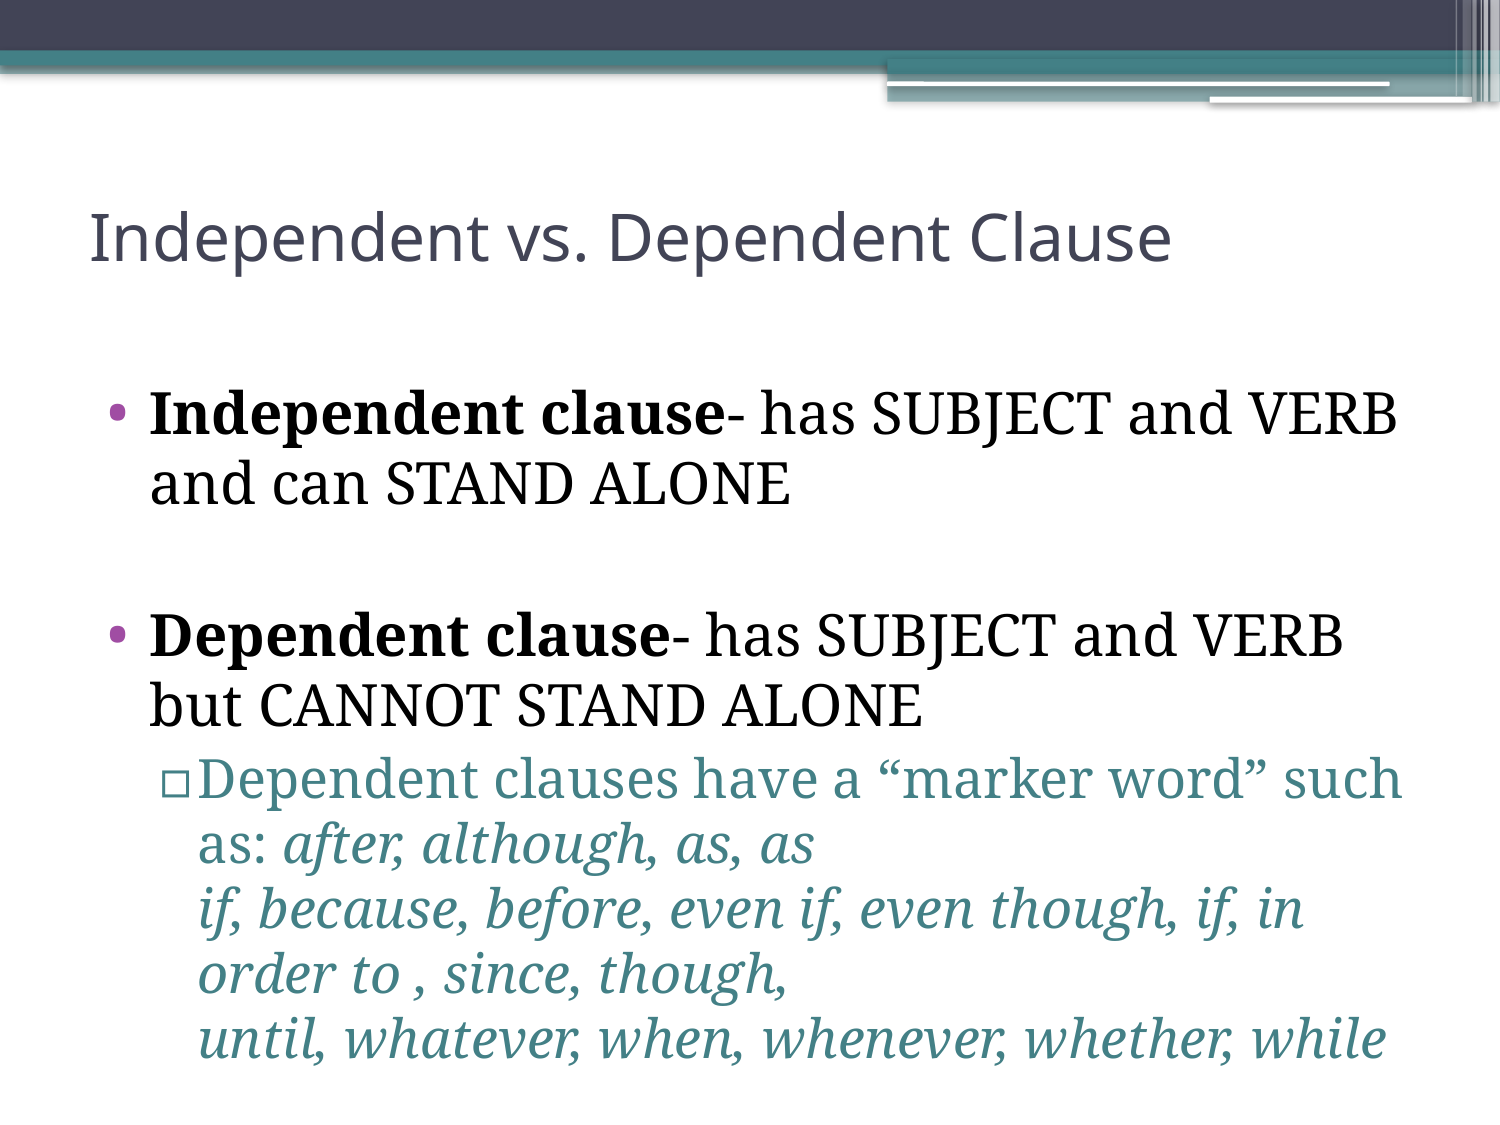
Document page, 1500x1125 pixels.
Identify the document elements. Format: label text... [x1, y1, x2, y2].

list Independent clause- has SUBJECT and VERB and can STAND ALONE Dependent clause- has SUBJECT and VERB but CANNOT STAND ALONE Dependent clauses have a “marker word” such as: after, although, as, as if, because, before, even if, even though, if, in order to , since, though, until, whatever, when, whenever, whether, while [75, 368, 1425, 1079]
title Independent vs. Dependent Clause [75, 187, 1425, 363]
